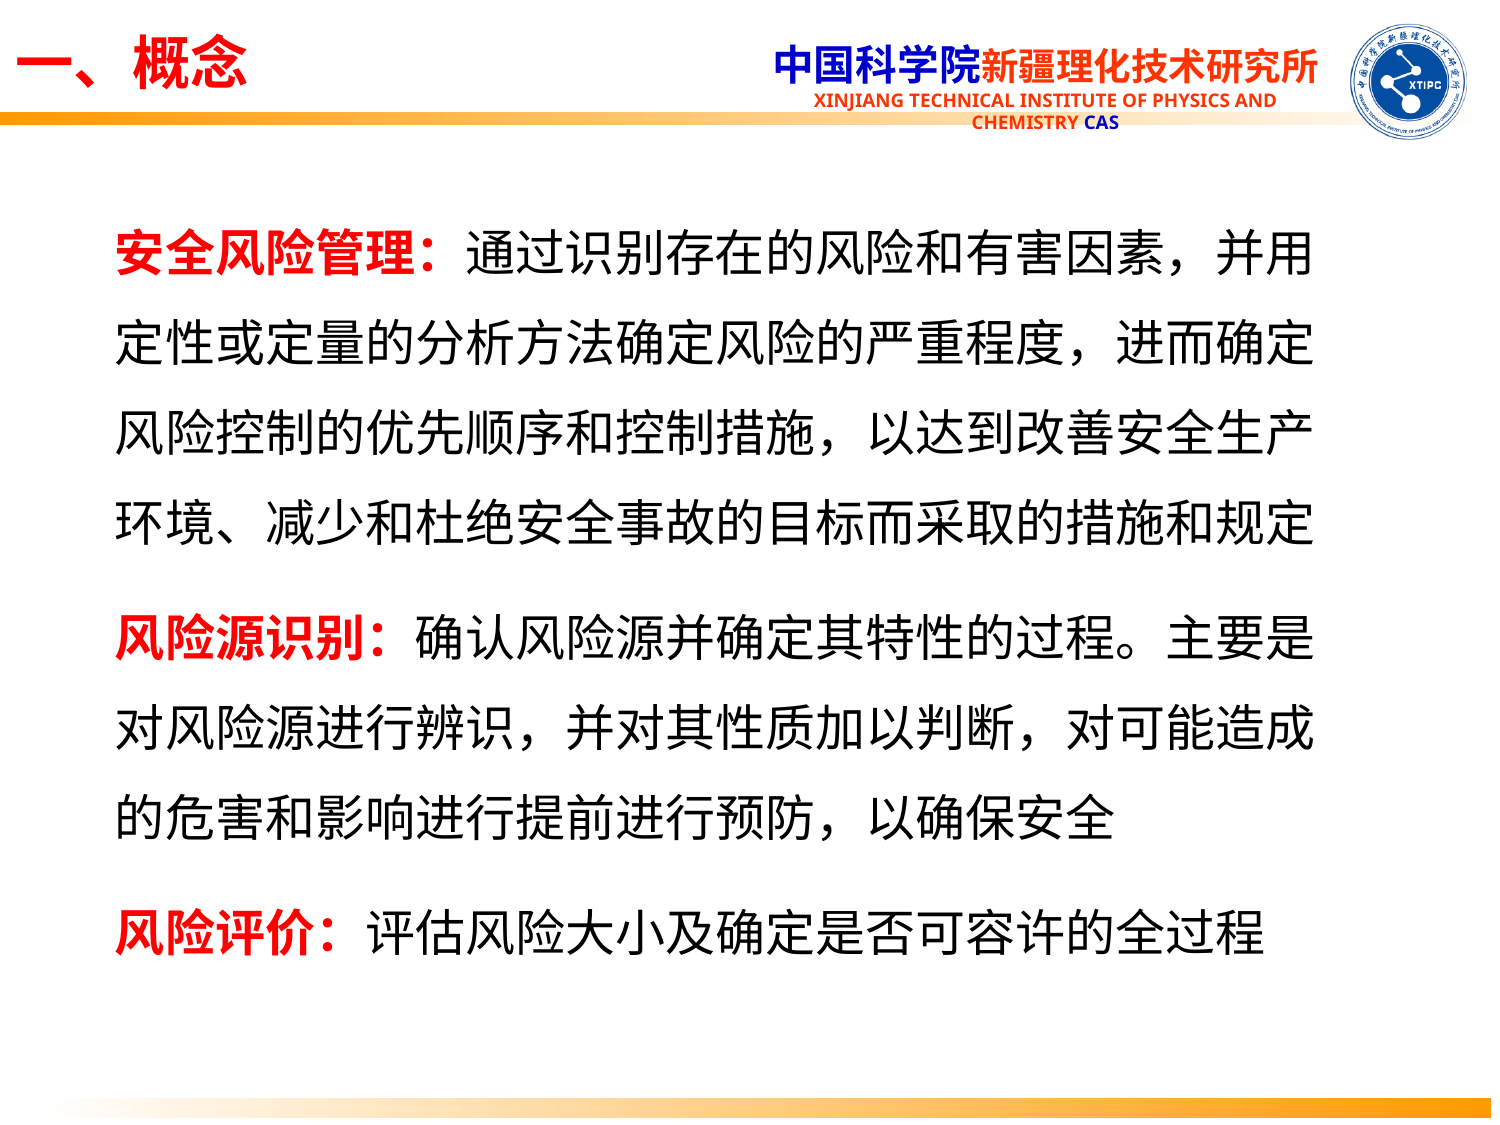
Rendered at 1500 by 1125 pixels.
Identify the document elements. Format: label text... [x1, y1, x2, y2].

text_box 安全风险管理：通过识别存在的风险和有害因素，并用定性或定量的分析方法确定风险的严重程度，进而确定风险控制的优先顺序和控制措施，以达到改善安全生产环境、减少和杜绝安全事故的目标而采取的措施和规定 风险源识别：确认风险源并确定其特性的过程。主要是对风险源进行辨识，并对其性质加以判断，对可能造成的危害和影响进行提前进行预防，以确保安全 风险评价：评估风险大小及确定是否可容许的全过程 [100, 184, 1353, 970]
picture [1342, 16, 1474, 147]
text_box 一、概念 [0, 19, 629, 126]
